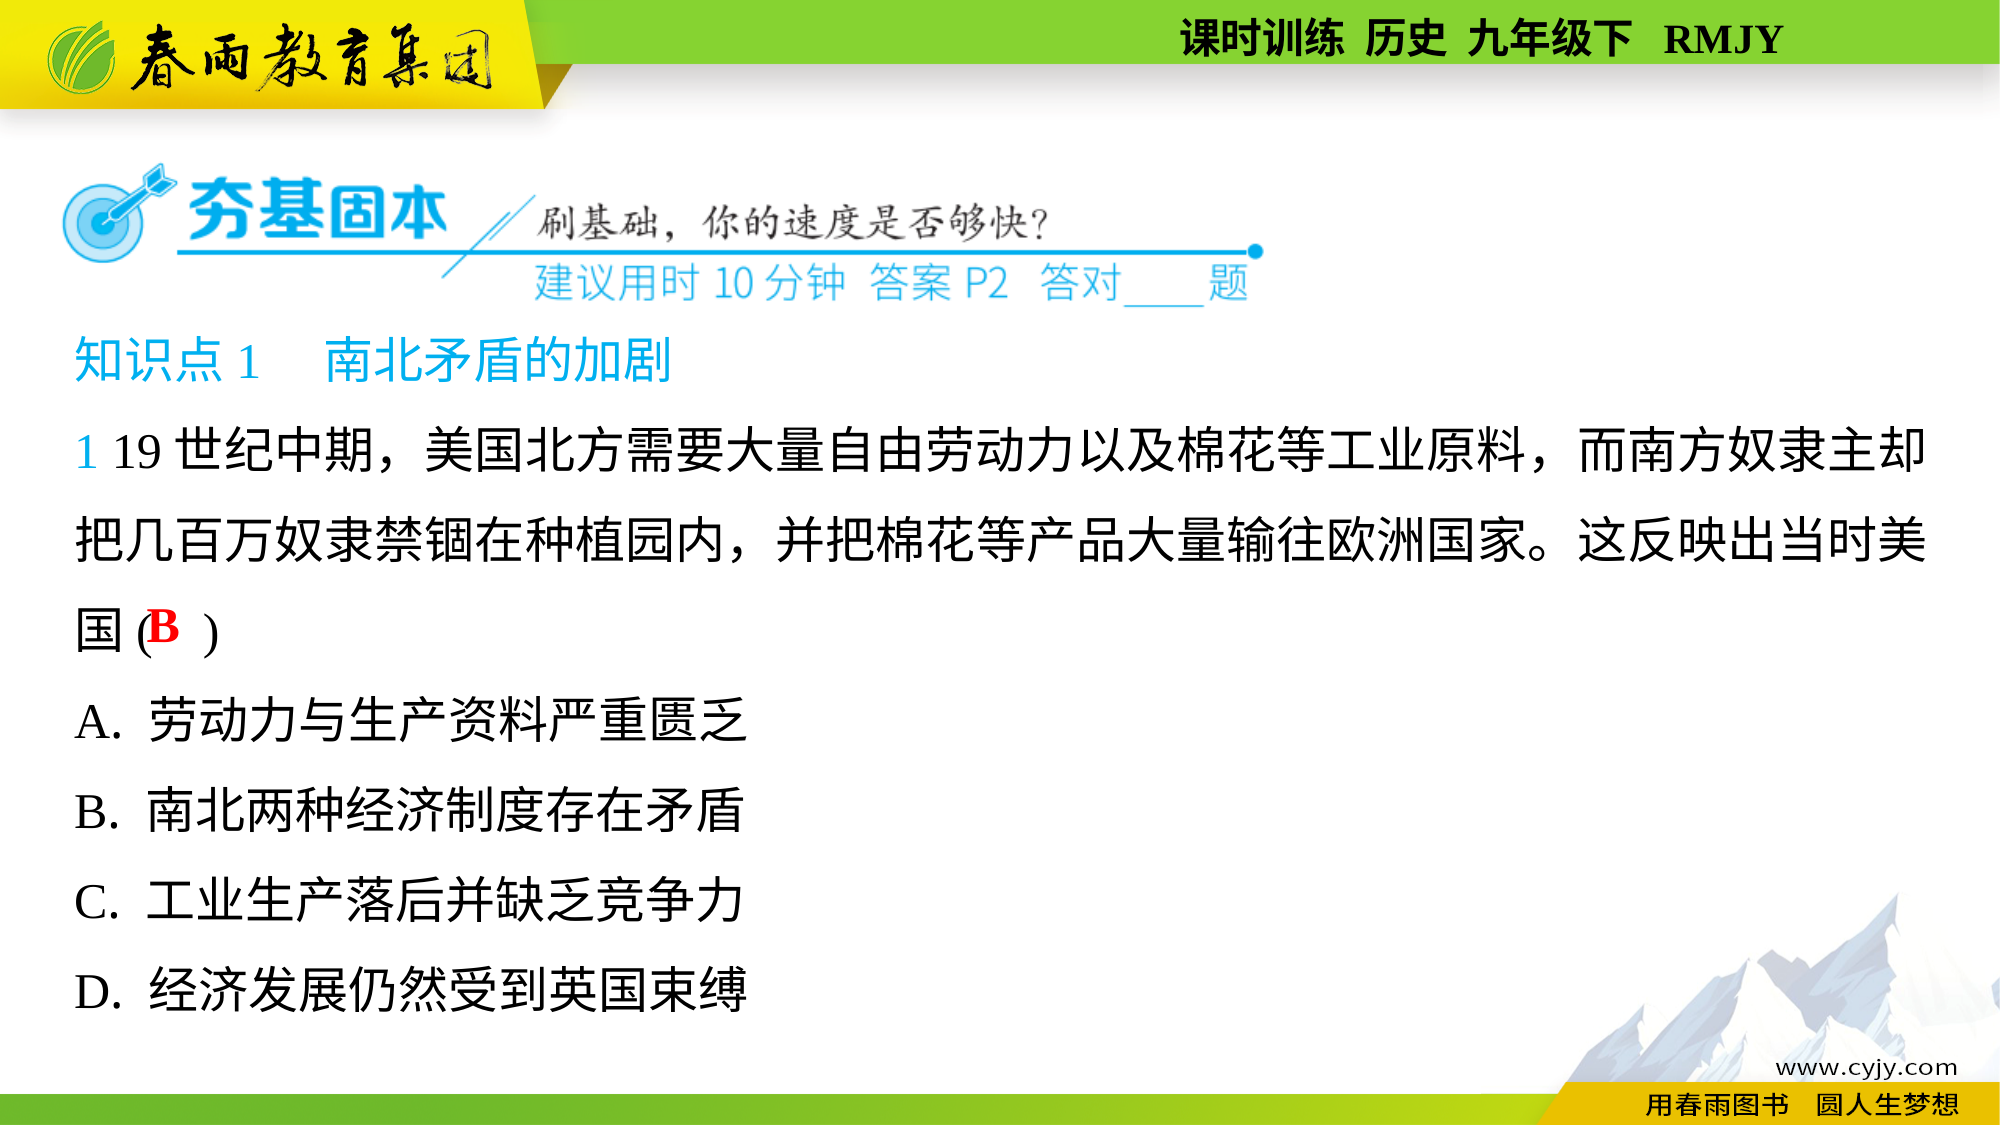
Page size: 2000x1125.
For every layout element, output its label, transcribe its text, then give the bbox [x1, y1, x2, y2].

text_box B [131, 584, 195, 660]
list 知识点1 南北矛盾的加剧 1 19世纪中期，美国北方需要大量自由劳动力以及棉花等工业原料，而南方奴隶主却把几百万奴隶禁锢在种植园内，并把棉花等产品大量输往欧洲国家。这反映出当时美国( ) A. 劳动力与生产资料严重匮乏 B. 南北两种经济制度存在矛盾 C. 工业生产落后并缺乏竞争力 D. 经济发展仍然受到英国束缚 [59, 290, 1944, 1033]
picture [0, 0, 2000, 1125]
